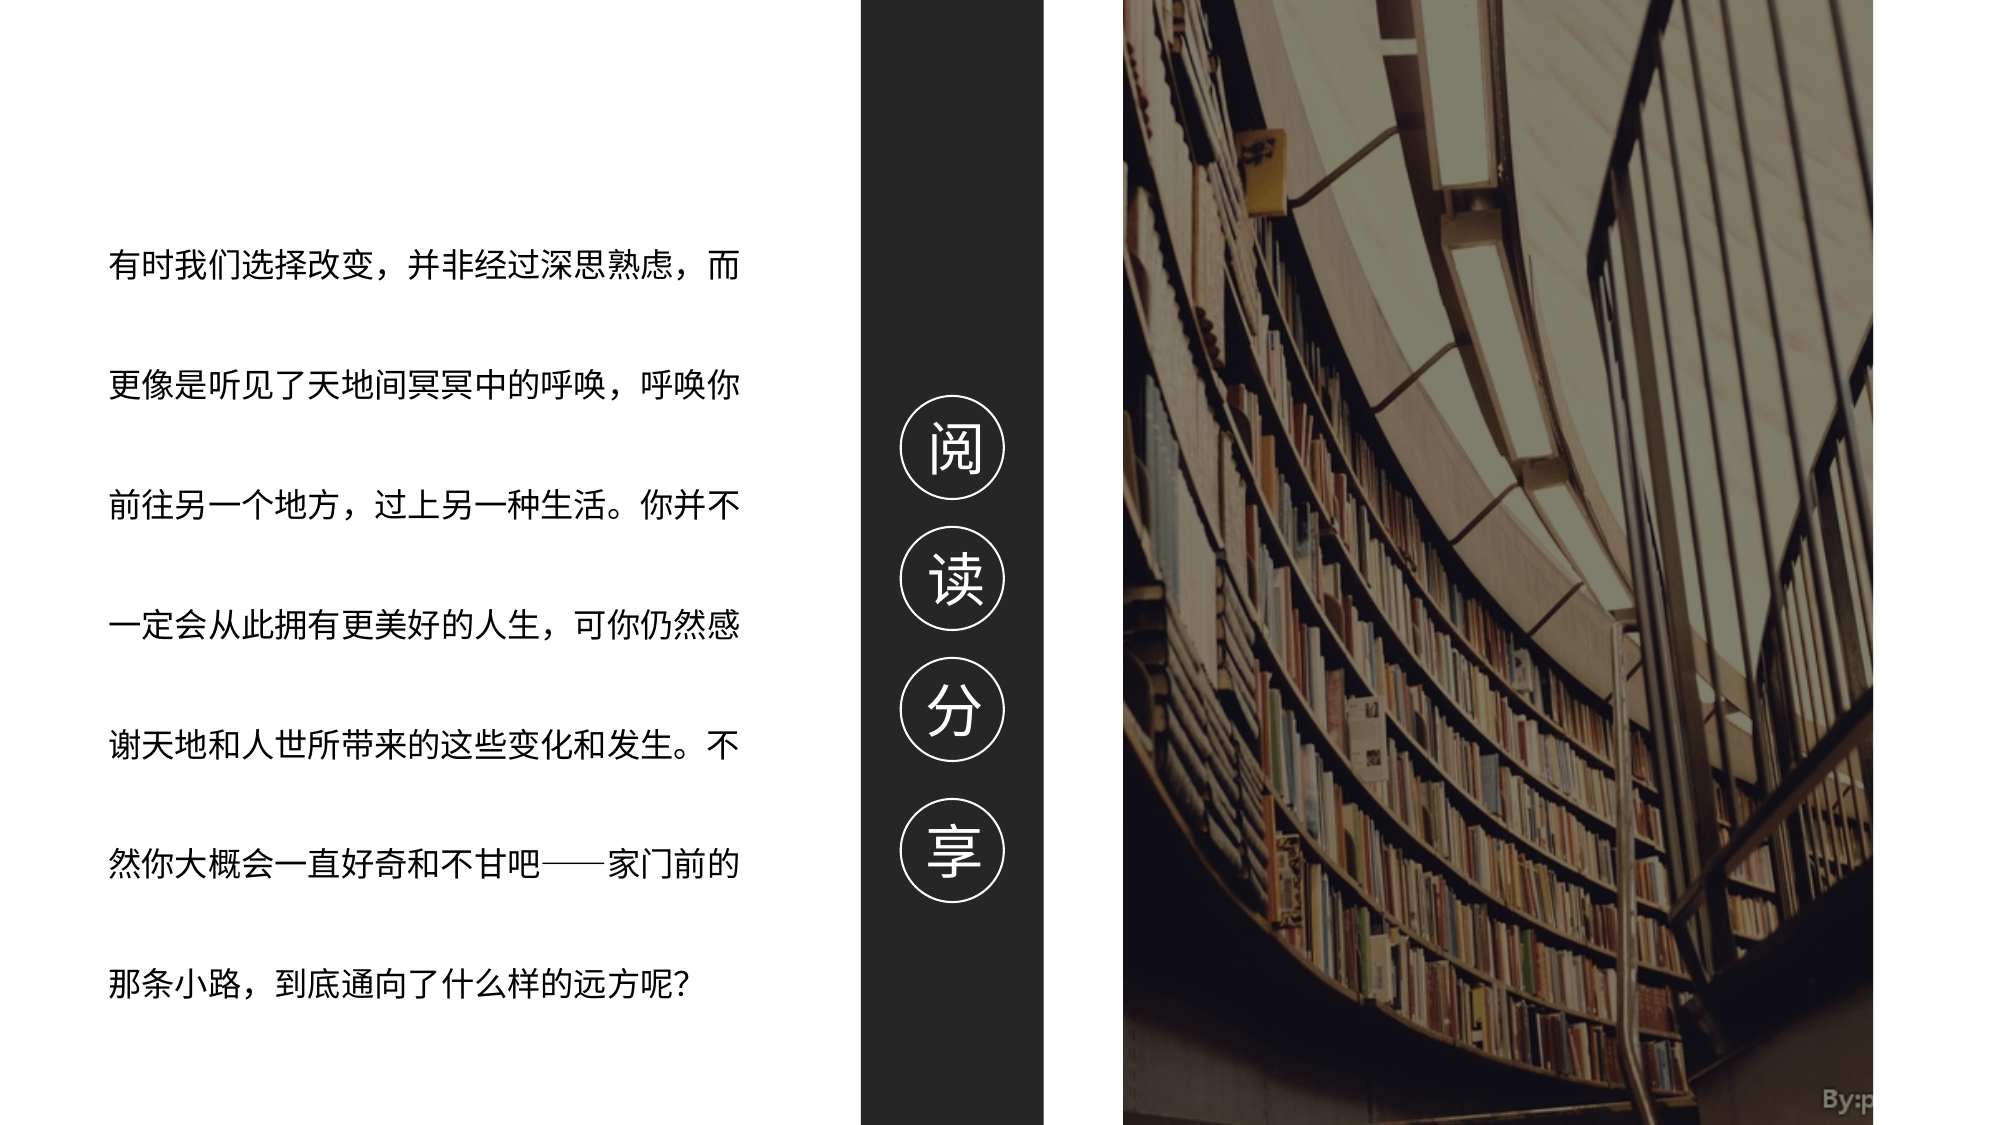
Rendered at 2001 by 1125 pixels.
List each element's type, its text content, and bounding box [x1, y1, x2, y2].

text_box [1122, 0, 1874, 1125]
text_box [900, 395, 1004, 903]
text_box [860, 0, 1045, 1125]
text_box 有时我们选择改变，并非经过深思熟虑，而更像是听见了天地间冥冥中的呼唤，呼唤你前往另一个地方，过上另一种生活。你并不一定会从此拥有更美好的人生，可你仍然感谢天地和人世所带来的这些变化和发生。不然你大概会一直好奇和不甘吧——家门前的那条小路，到底通向了什么样的远方呢？ [93, 157, 785, 1011]
